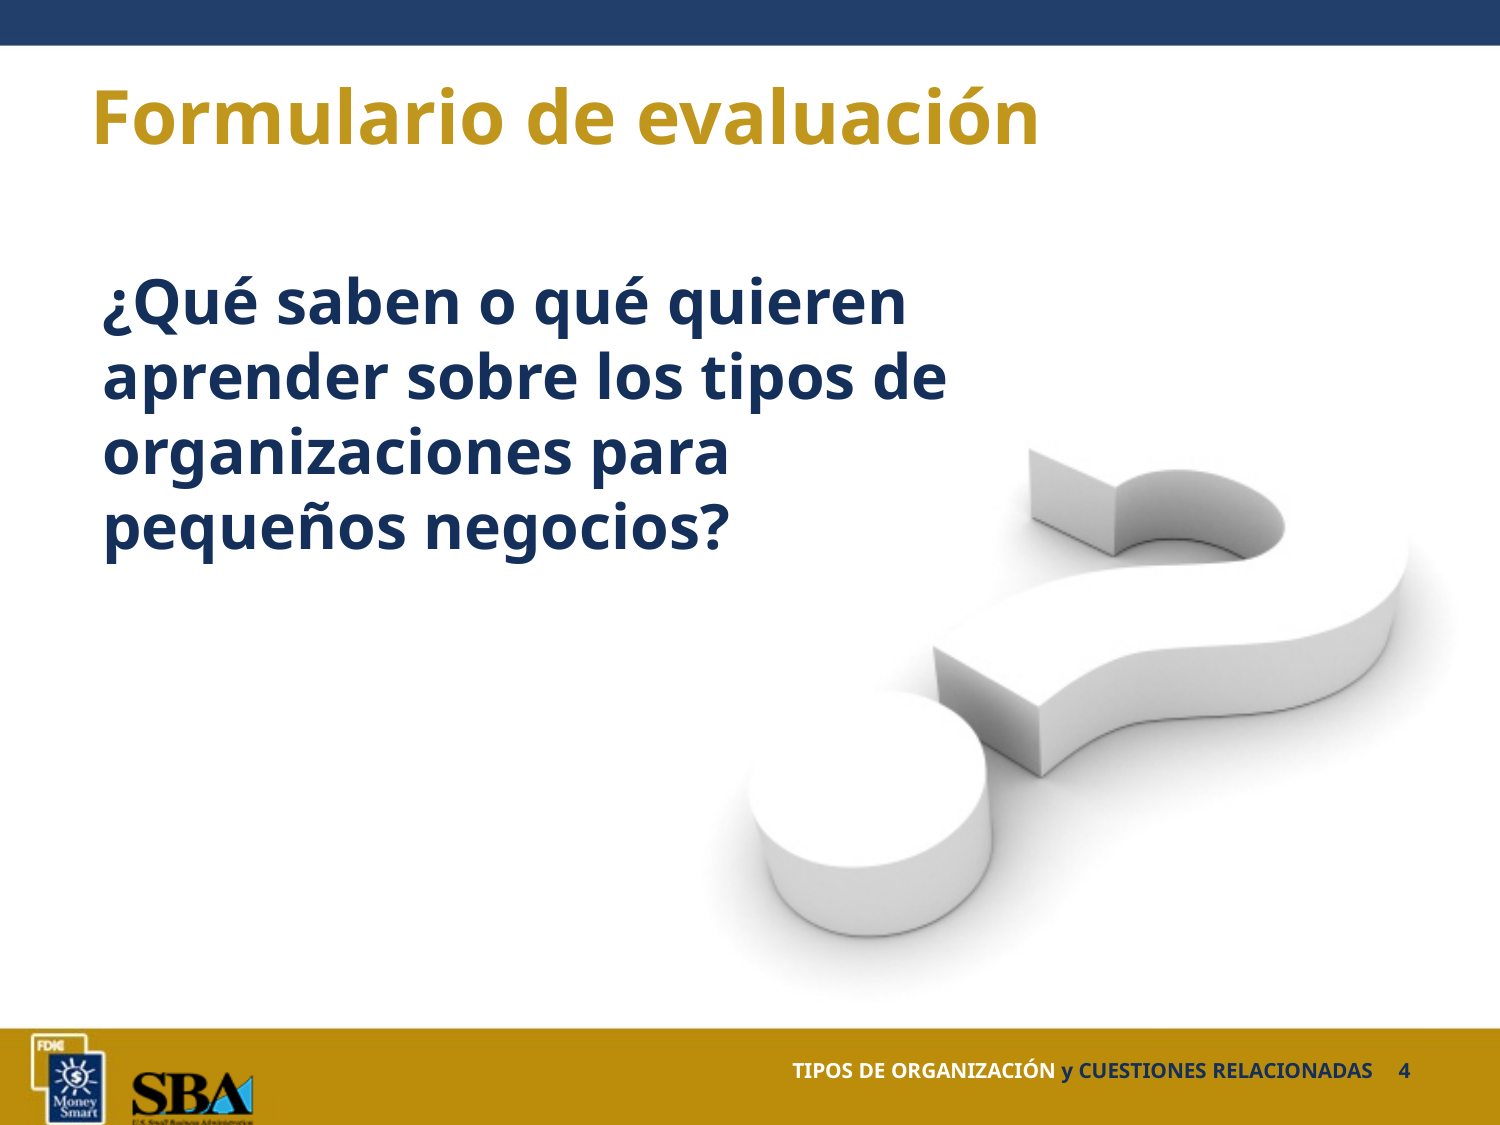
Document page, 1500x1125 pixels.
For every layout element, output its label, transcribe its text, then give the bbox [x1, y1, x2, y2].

picture [0, 0, 1500, 1125]
list ¿Qué saben o qué quieren aprender sobre los tipos de organizaciones para pequeños negocios? [87, 212, 1051, 713]
title Formulario de evaluación [74, 62, 1426, 163]
